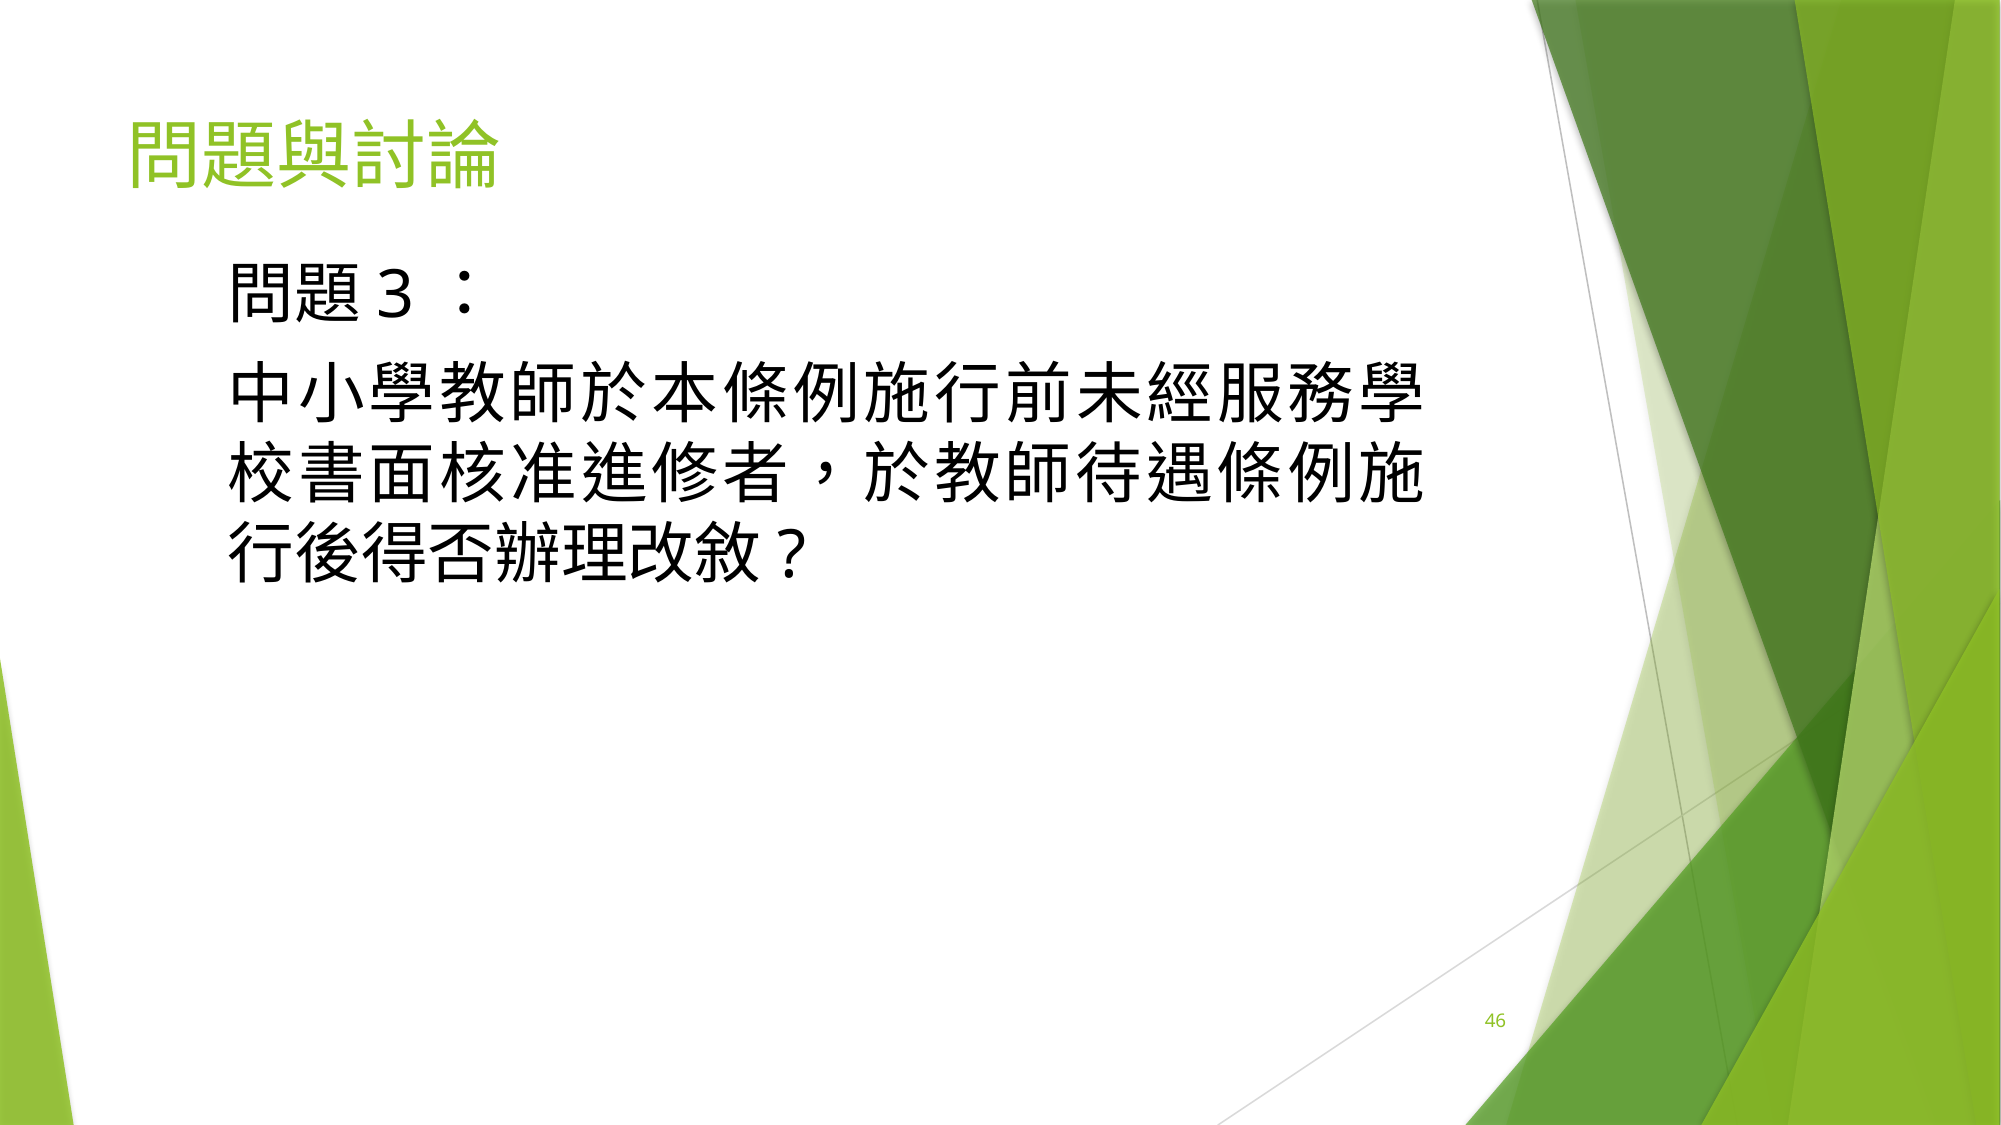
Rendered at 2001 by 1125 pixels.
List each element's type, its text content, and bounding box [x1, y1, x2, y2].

title 問題與討論 [111, 99, 1522, 317]
slide_number 46 [1409, 991, 1522, 1051]
list 問題3： 中小學教師於本條例施行前未經服務學校書面核准進修者，於教師待遇條例施行後得否辦理改敘? [212, 242, 1441, 676]
